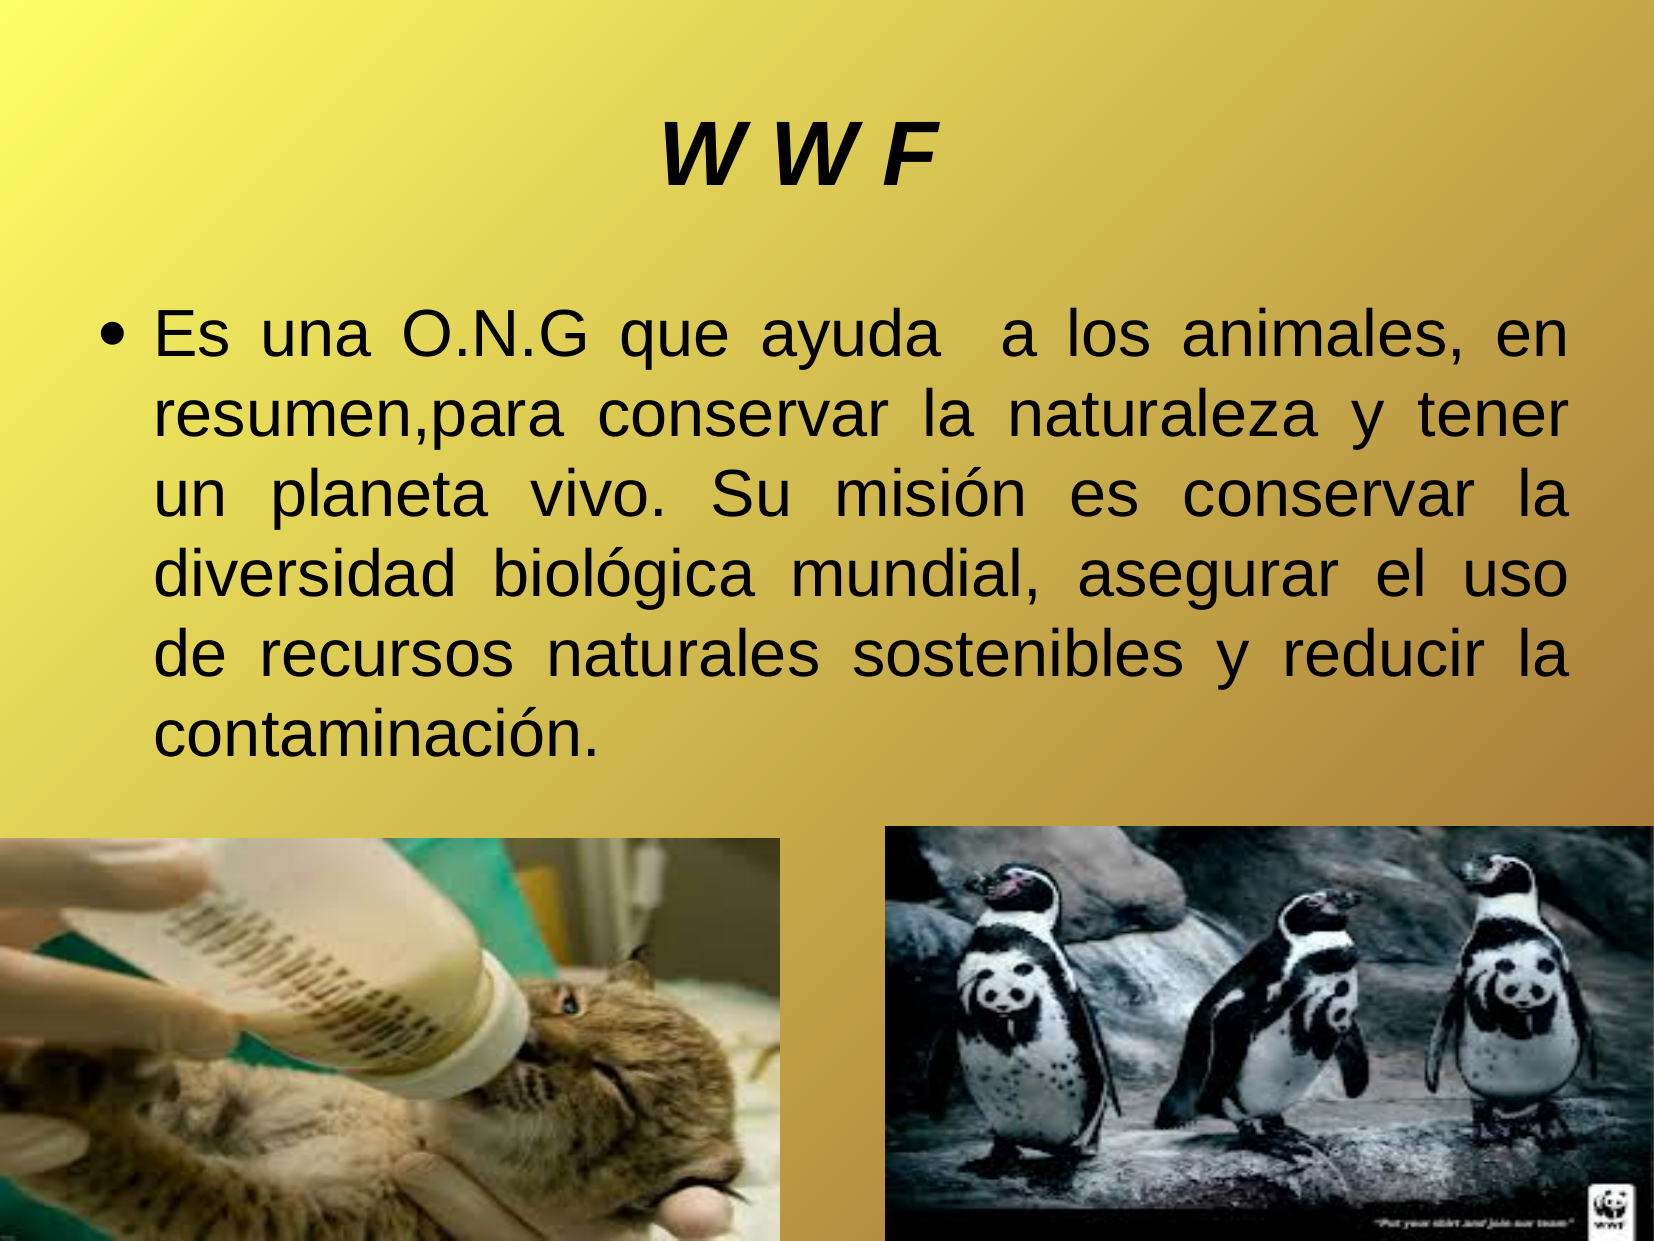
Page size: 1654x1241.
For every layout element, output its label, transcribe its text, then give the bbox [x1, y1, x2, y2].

list Es una O.N.G que ayuda a los animales, en resumen,para conservar la naturaleza y tener un planeta vivo. Su misión es conservar la diversidad biológica mundial, asegurar el uso de recursos naturales sostenibles y reducir la contaminación. [82, 290, 1571, 1109]
picture [0, 838, 780, 1241]
picture [885, 826, 1654, 1241]
title W W F [54, 45, 1543, 253]
